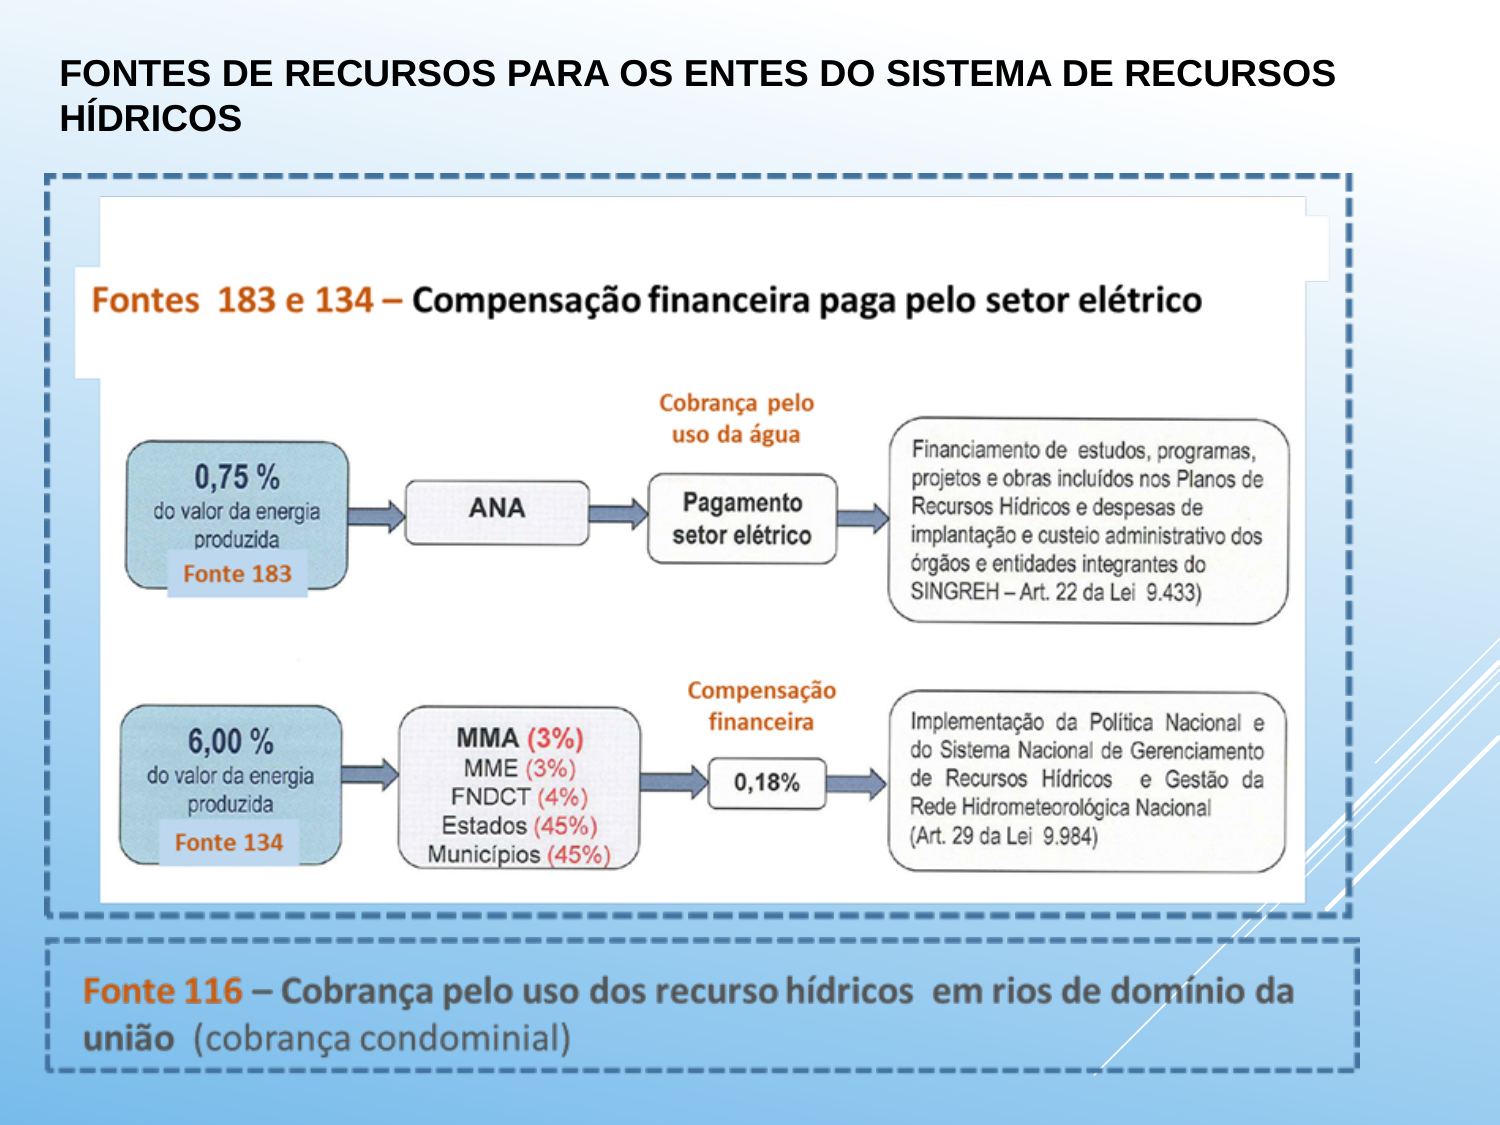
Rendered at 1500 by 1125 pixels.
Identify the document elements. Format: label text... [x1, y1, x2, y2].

text_box FONTES DE RECURSOS PARA OS ENTES DO SISTEMA DE RECURSOS HÍDRICOS [44, 41, 1500, 147]
picture [44, 173, 1360, 1086]
